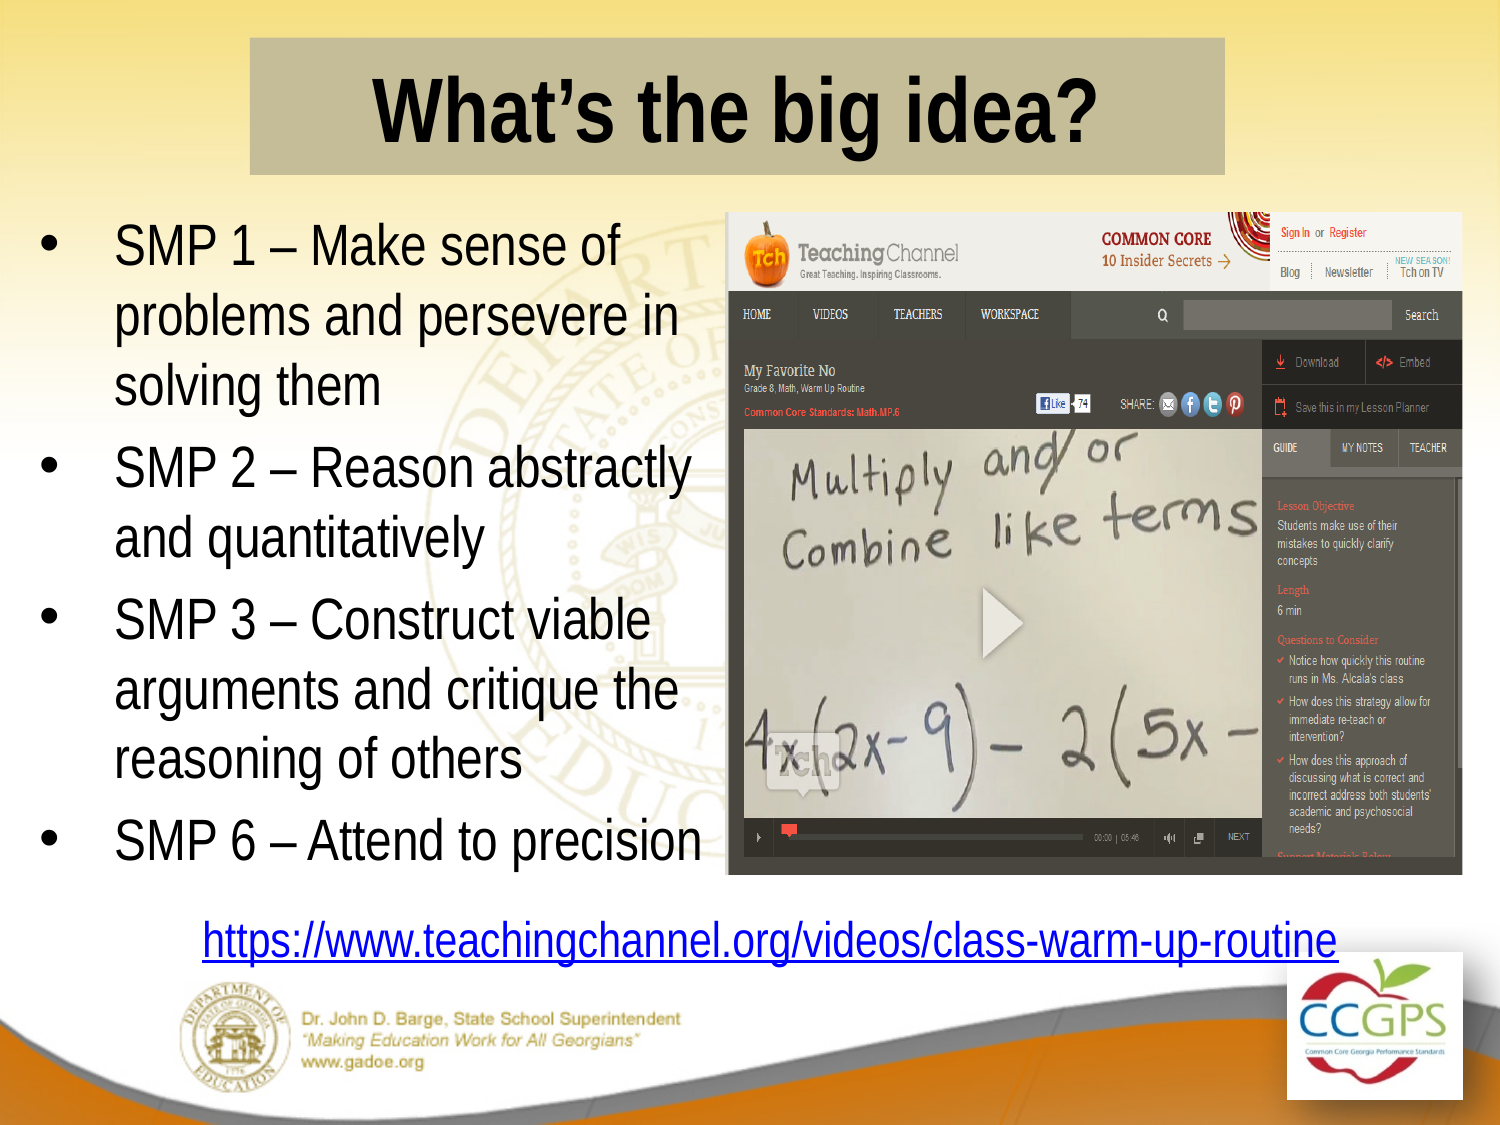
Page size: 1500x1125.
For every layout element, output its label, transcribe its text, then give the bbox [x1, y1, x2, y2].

title What’s the big idea? [249, 37, 1226, 176]
text_box SMP 1 – Make sense of problems and persevere in solving them SMP 2 – Reason abstractly and quantitatively SMP 3 – Construct viable arguments and critique the reasoning of others SMP 6 – Attend to precision [24, 199, 725, 875]
text_box https://www.teachingchannel.org/videos/class-warm-up-routine [187, 899, 1363, 975]
picture [0, 0, 1500, 1125]
